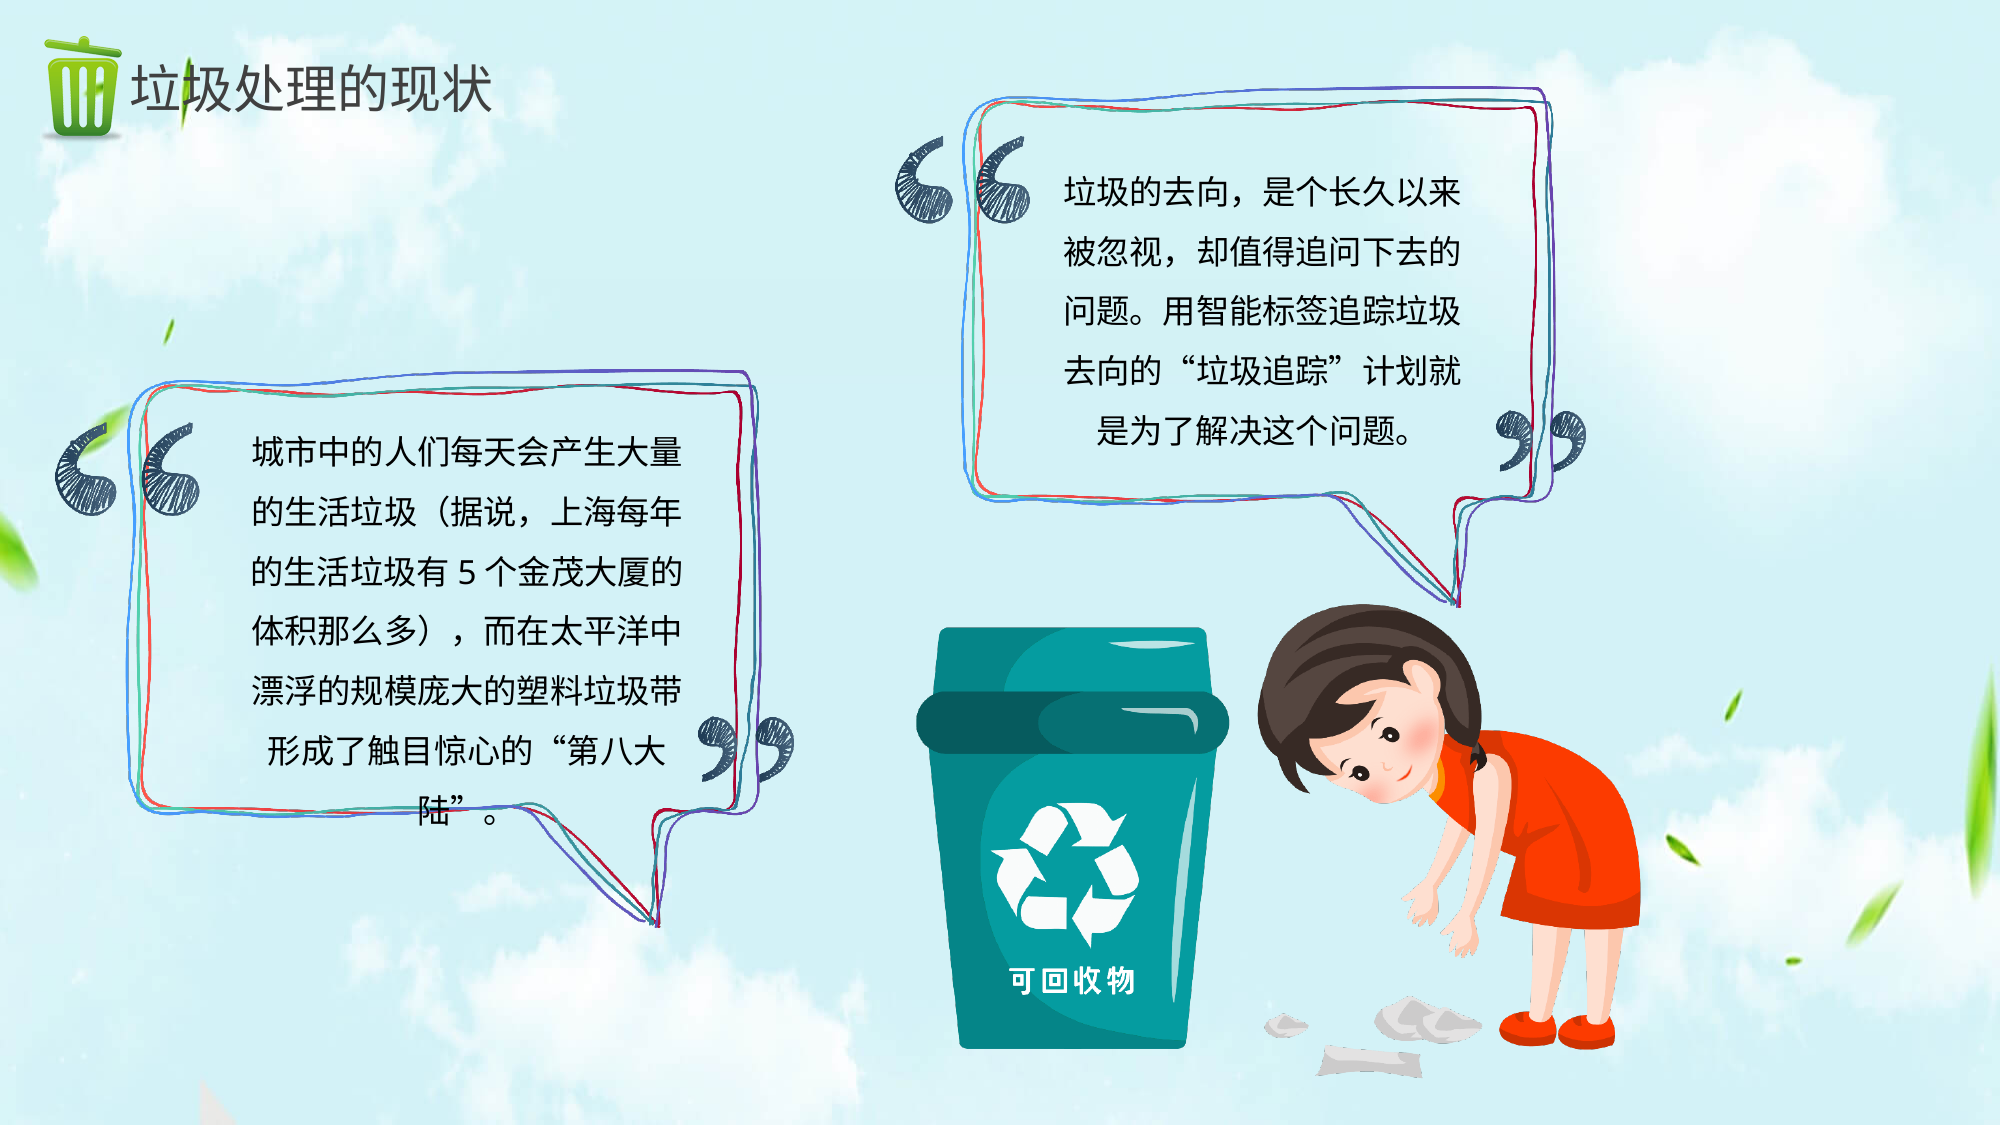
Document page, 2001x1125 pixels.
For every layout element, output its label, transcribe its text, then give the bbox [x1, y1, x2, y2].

picture [0, 0, 2000, 1125]
text_box 垃圾处理的现状 [146, 48, 508, 126]
